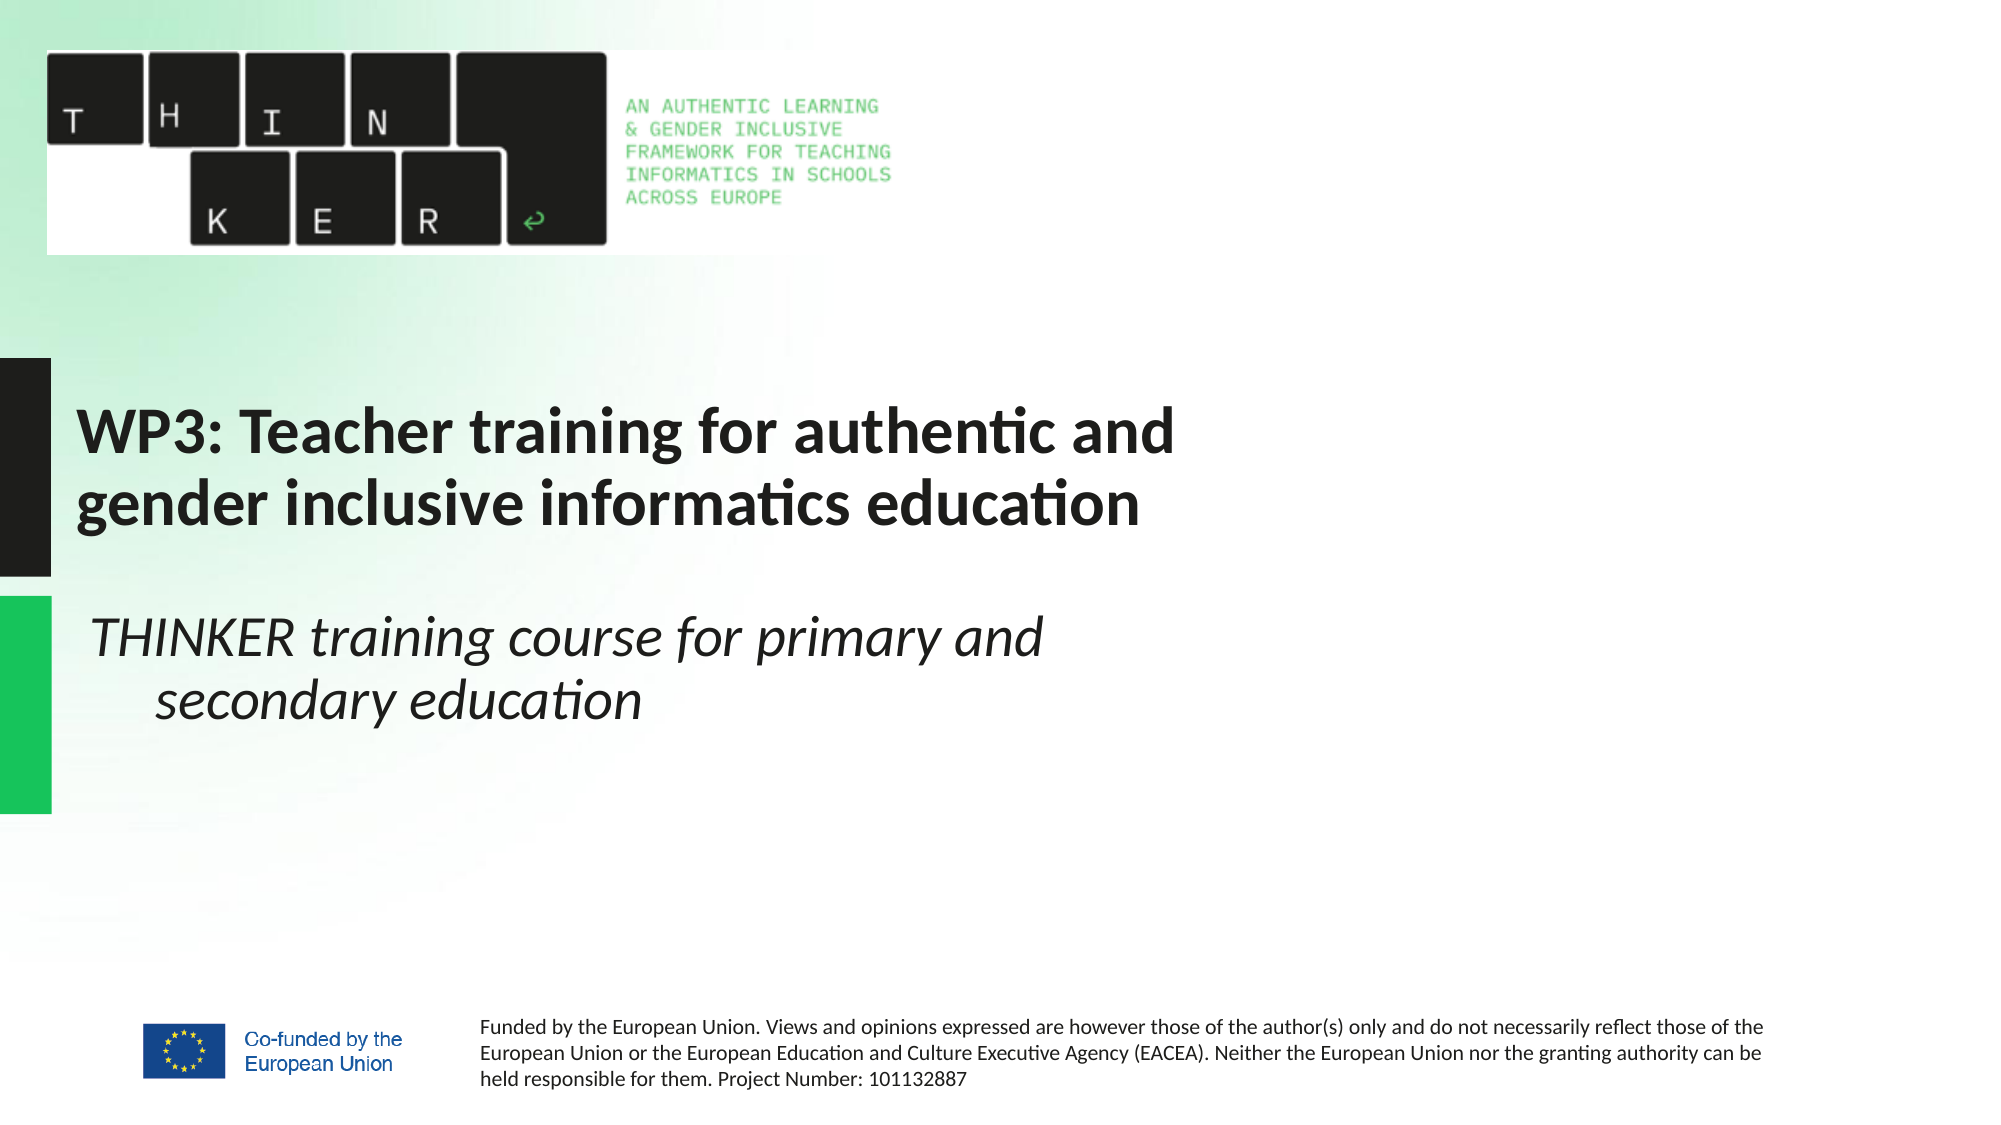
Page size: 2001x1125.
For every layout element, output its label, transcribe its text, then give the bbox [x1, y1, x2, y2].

title WP3: Teacher training for authentic and gender inclusive informatics education [61, 358, 1196, 578]
picture [0, 0, 907, 1125]
subtitle THINKER training course for primary and secondary education [65, 599, 1197, 812]
